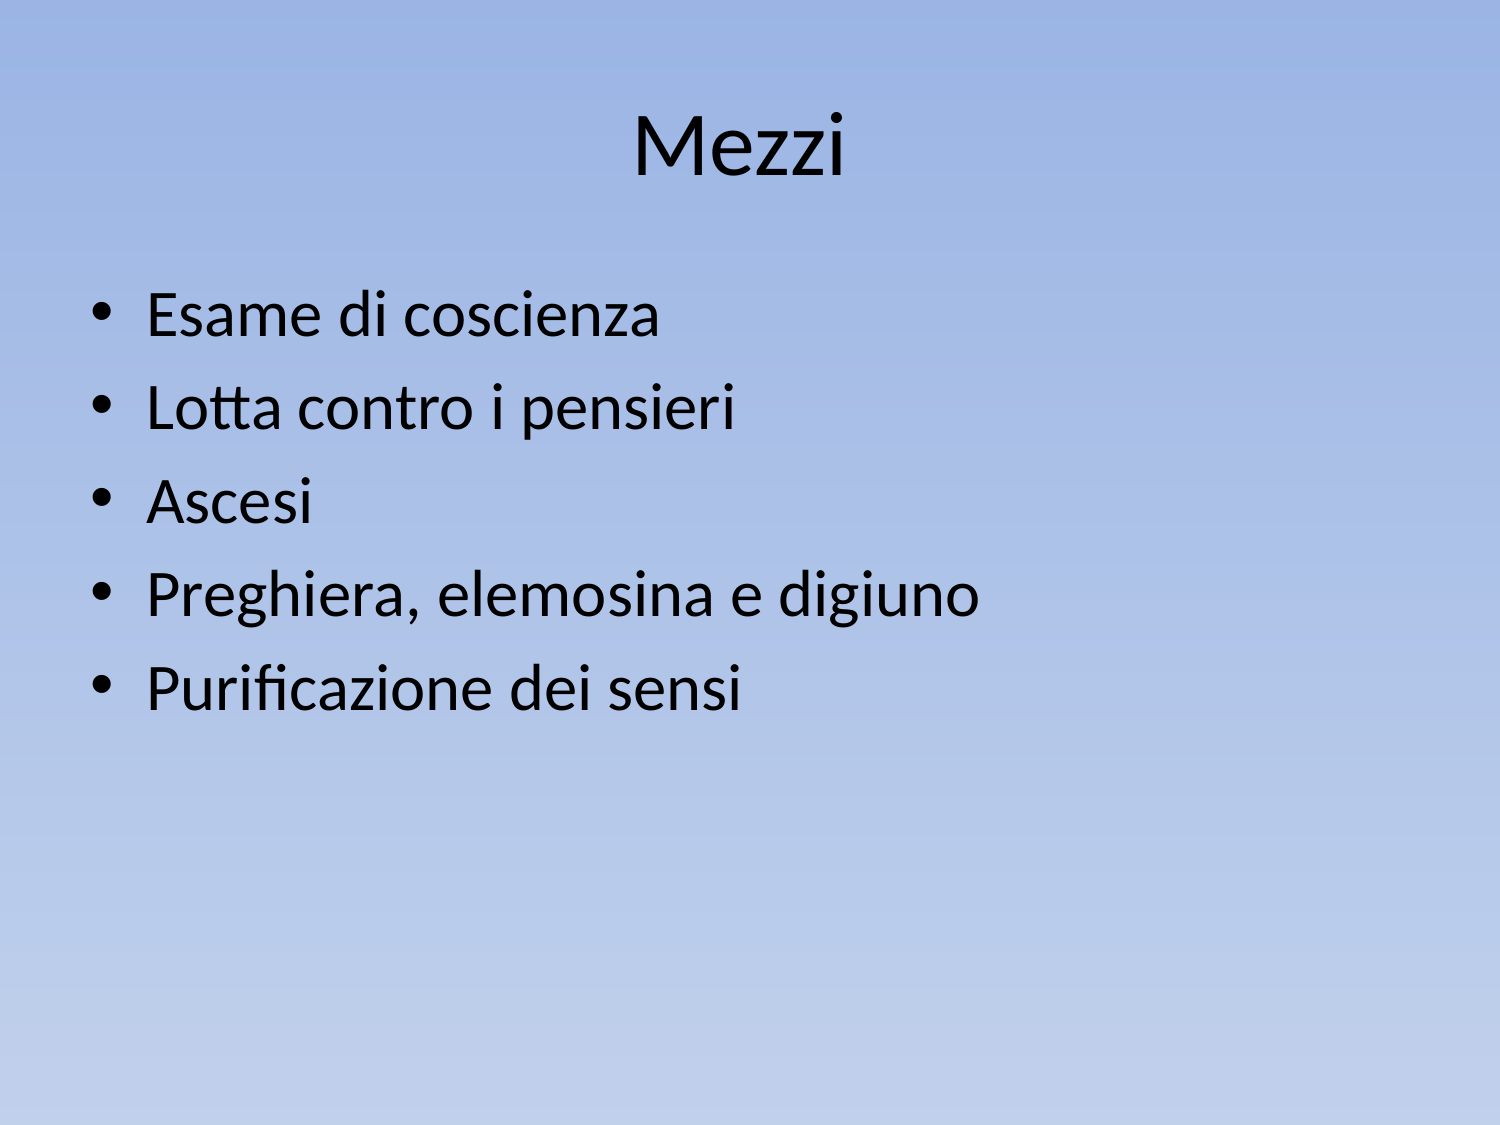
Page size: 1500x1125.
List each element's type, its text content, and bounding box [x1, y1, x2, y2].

list Esame di coscienza Lotta contro i pensieri Ascesi Preghiera, elemosina e digiuno Purificazione dei sensi [75, 262, 1425, 1005]
title Mezzi [75, 45, 1425, 233]
